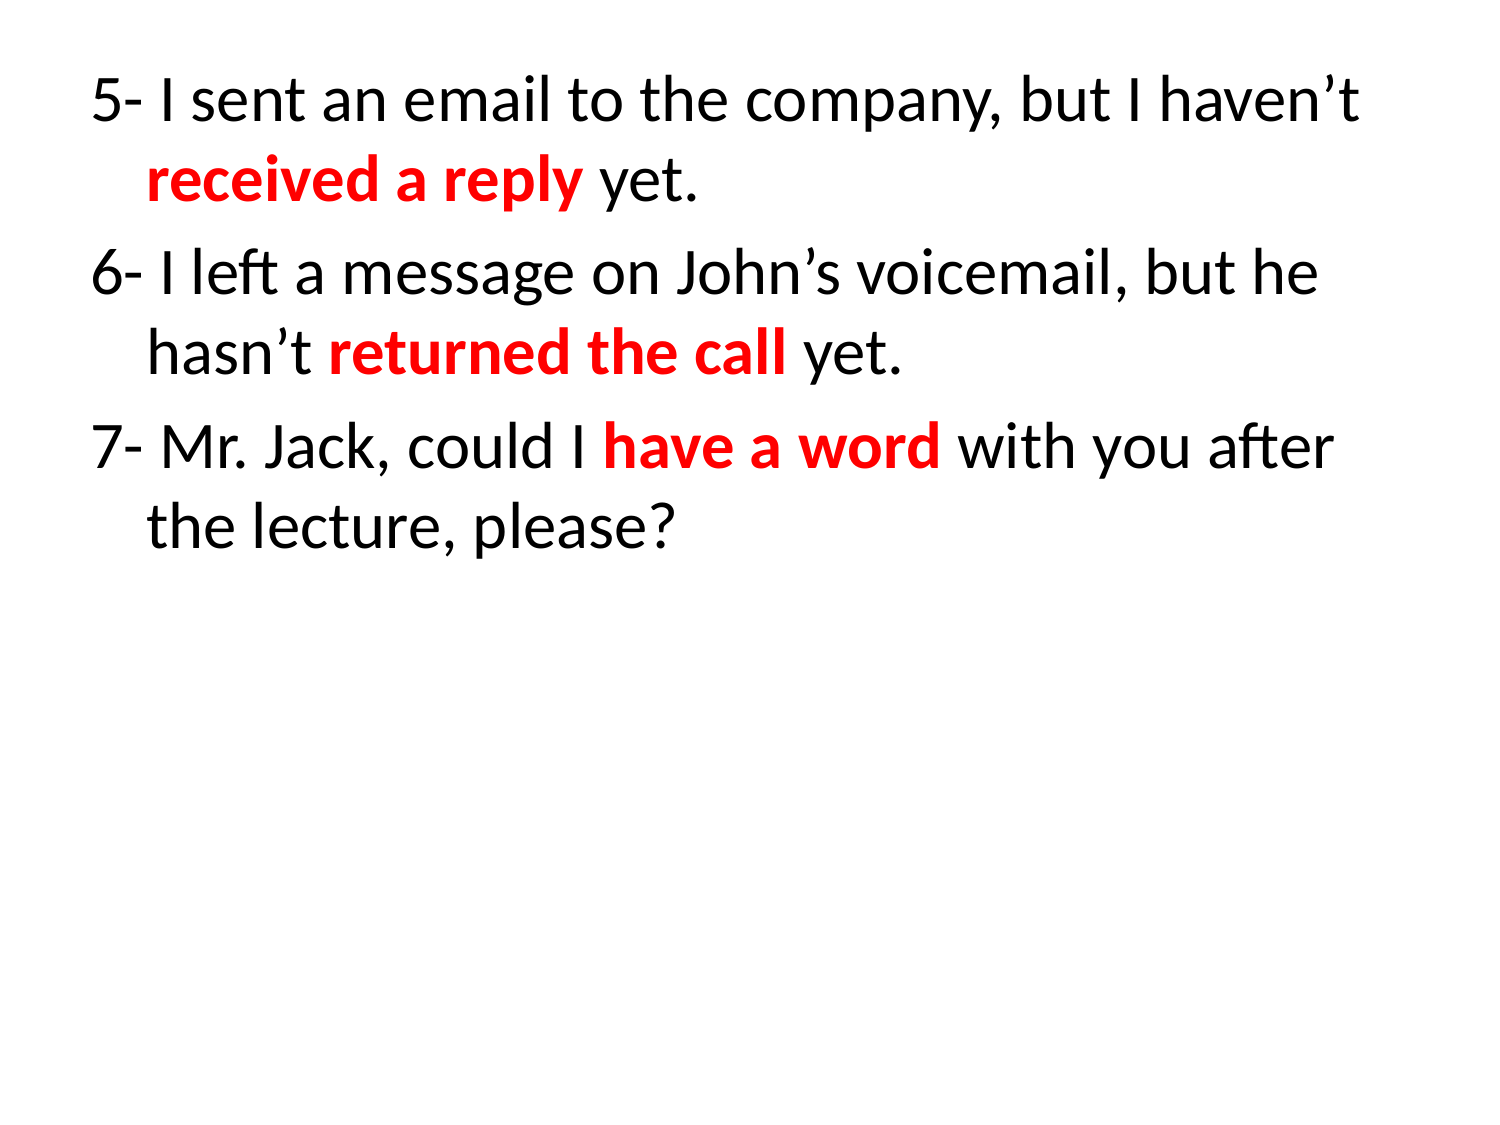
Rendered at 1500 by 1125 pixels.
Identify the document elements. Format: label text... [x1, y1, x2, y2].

list 5- I sent an email to the company, but I haven’t received a reply yet. 6- I left a message on John’s voicemail, but he hasn’t returned the call yet. 7- Mr. Jack, could I have a word with you after the lecture, please? [75, 46, 1425, 1005]
